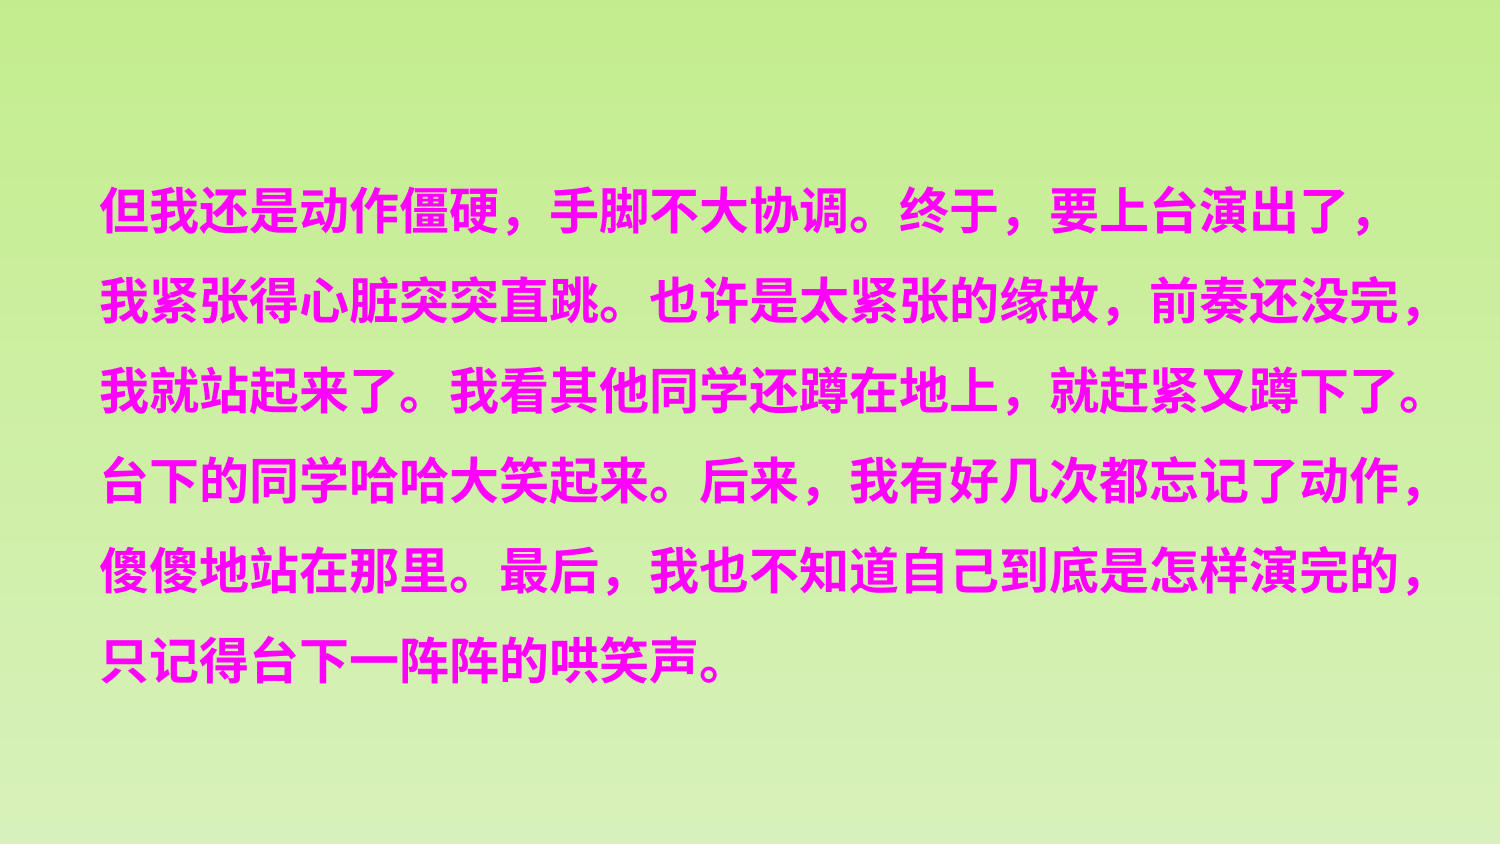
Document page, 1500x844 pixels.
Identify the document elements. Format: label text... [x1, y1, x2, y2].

text_box 但我还是动作僵硬，手脚不大协调。终于，要上台演出了，我紧张得心脏突突直跳。也许是太紧张的缘故，前奏还没完，我就站起来了。我看其他同学还蹲在地上，就赶紧又蹲下了。台下的同学哈哈大笑起来。后来，我有好几次都忘记了动作，傻傻地站在那里。最后，我也不知道自己到底是怎样演完的，只记得台下一阵阵的哄笑声。 [85, 141, 1439, 697]
